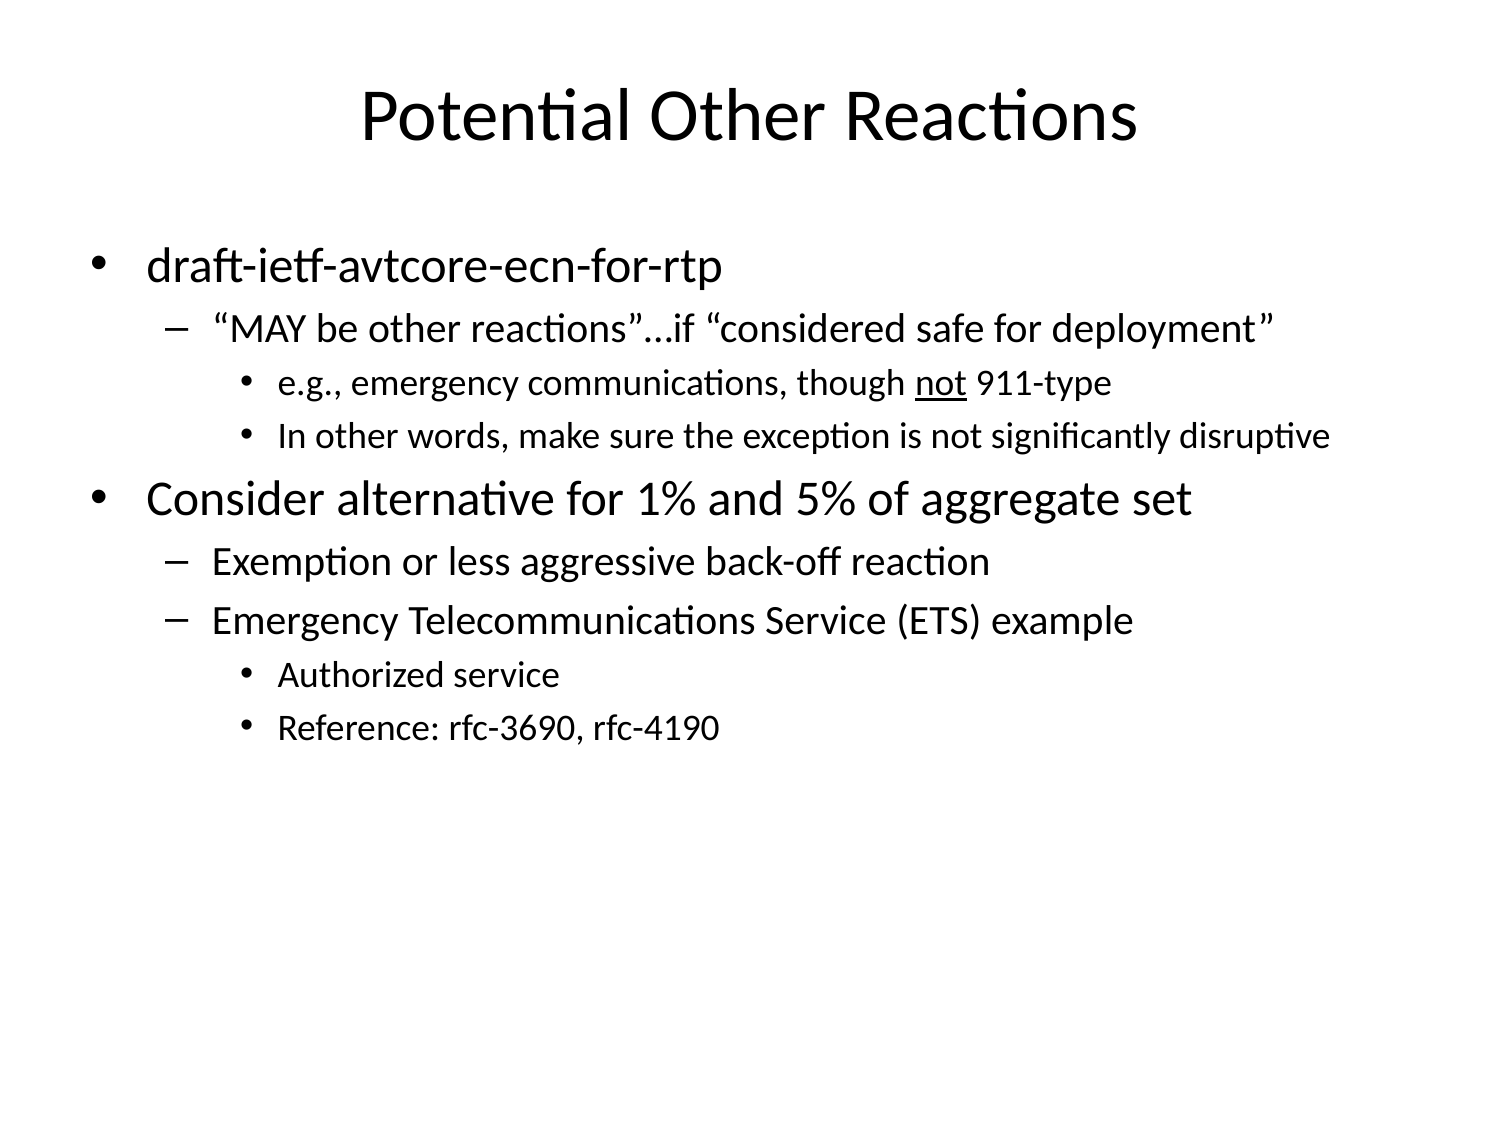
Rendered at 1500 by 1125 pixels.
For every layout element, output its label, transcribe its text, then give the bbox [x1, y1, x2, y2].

title Potential Other Reactions [74, 44, 1426, 176]
list draft-ietf-avtcore-ecn-for-rtp “MAY be other reactions”…if “considered safe for deployment” e.g., emergency communications, though not 911-type In other words, make sure the exception is not significantly disruptive Consider alternative for 1% and 5% of aggregate set Exemption or less aggressive back-off reaction Emergency Telecommunications Service (ETS) example Authorized service Reference: rfc-3690, rfc-4190 [74, 224, 1426, 1006]
